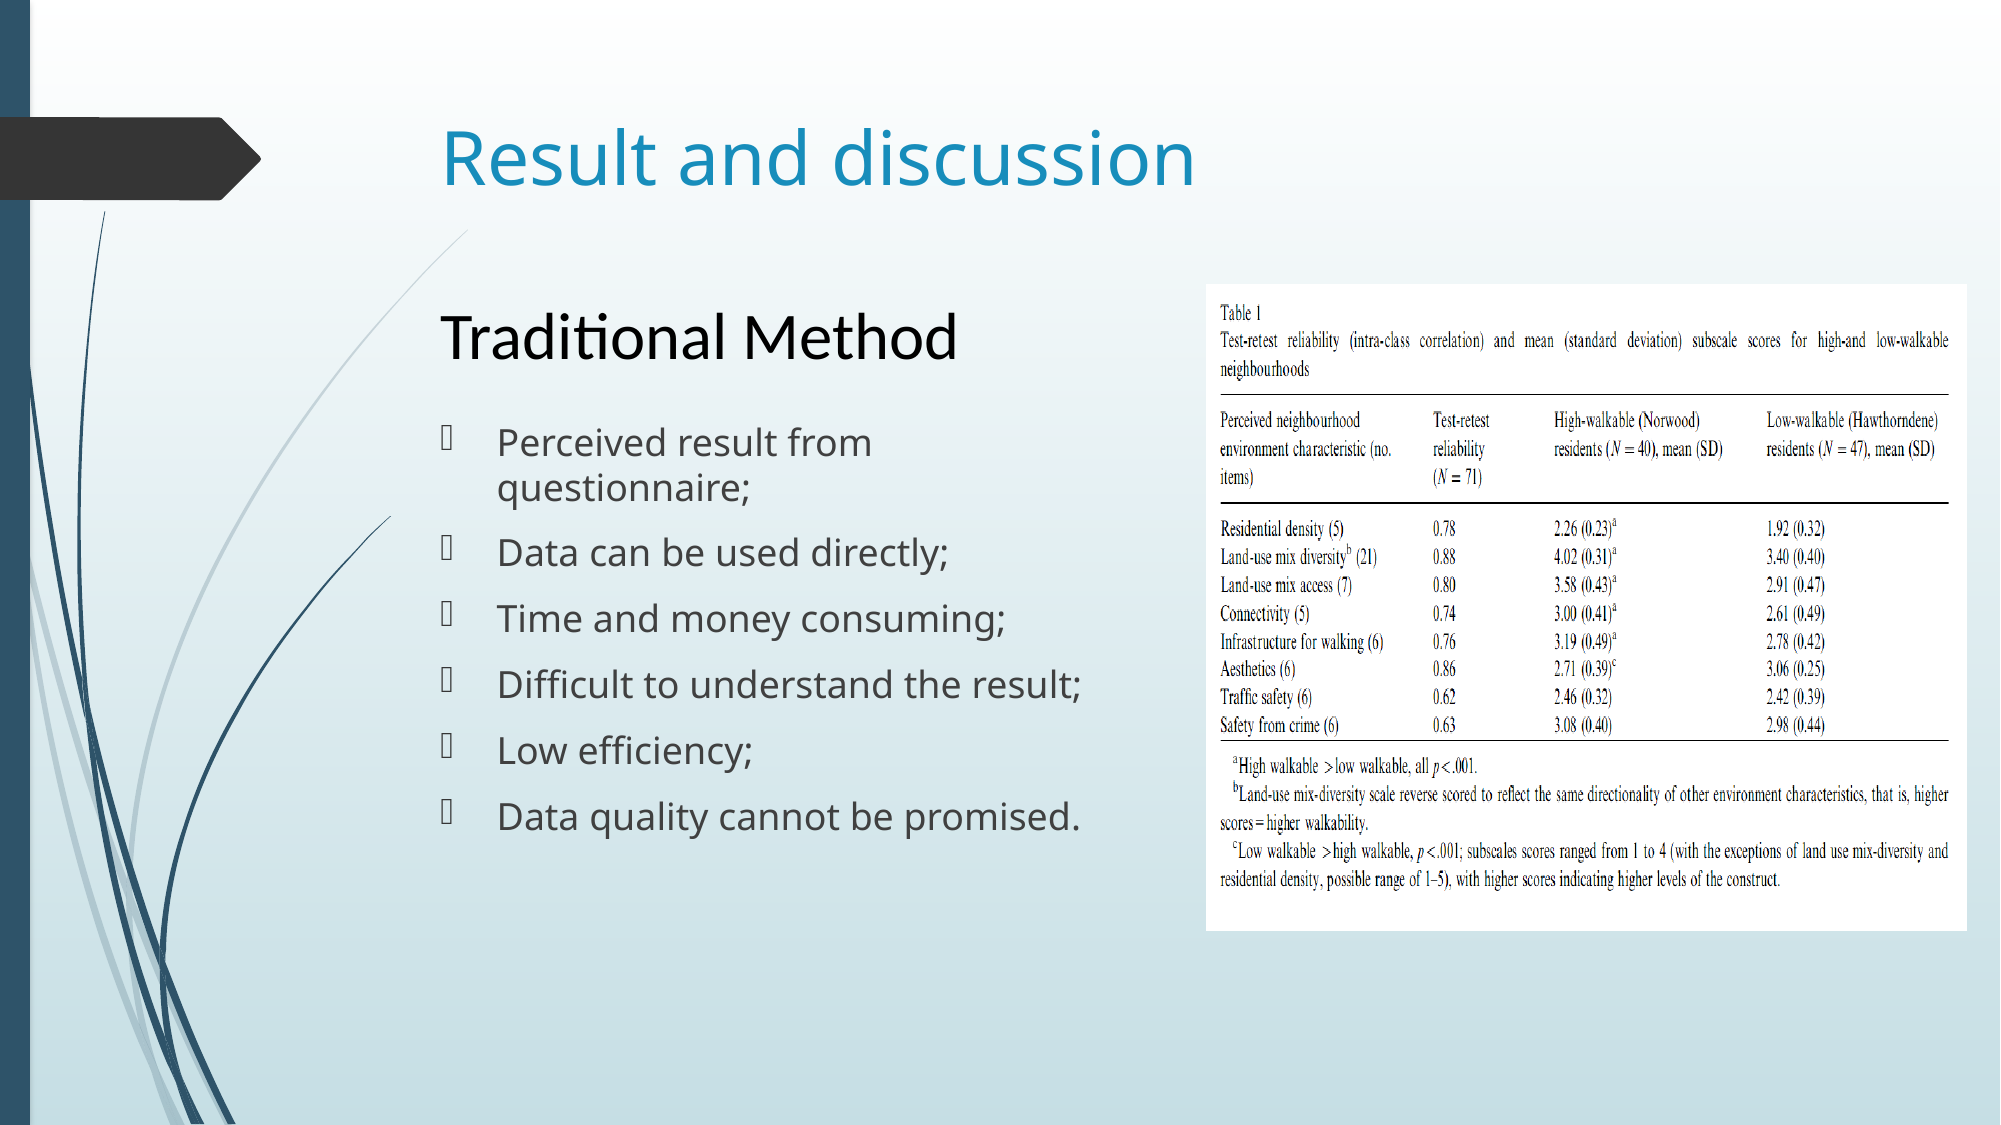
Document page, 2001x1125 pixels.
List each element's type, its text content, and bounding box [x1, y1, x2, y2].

text_box Traditional Method [425, 285, 1206, 411]
picture [1206, 284, 1967, 932]
list Perceived result from questionnaire; Data can be used directly; Time and money consuming; Difficult to understand the result; Low efficiency; Data quality cannot be promised. [425, 411, 1108, 1031]
title Result and discussion [425, 102, 1888, 229]
